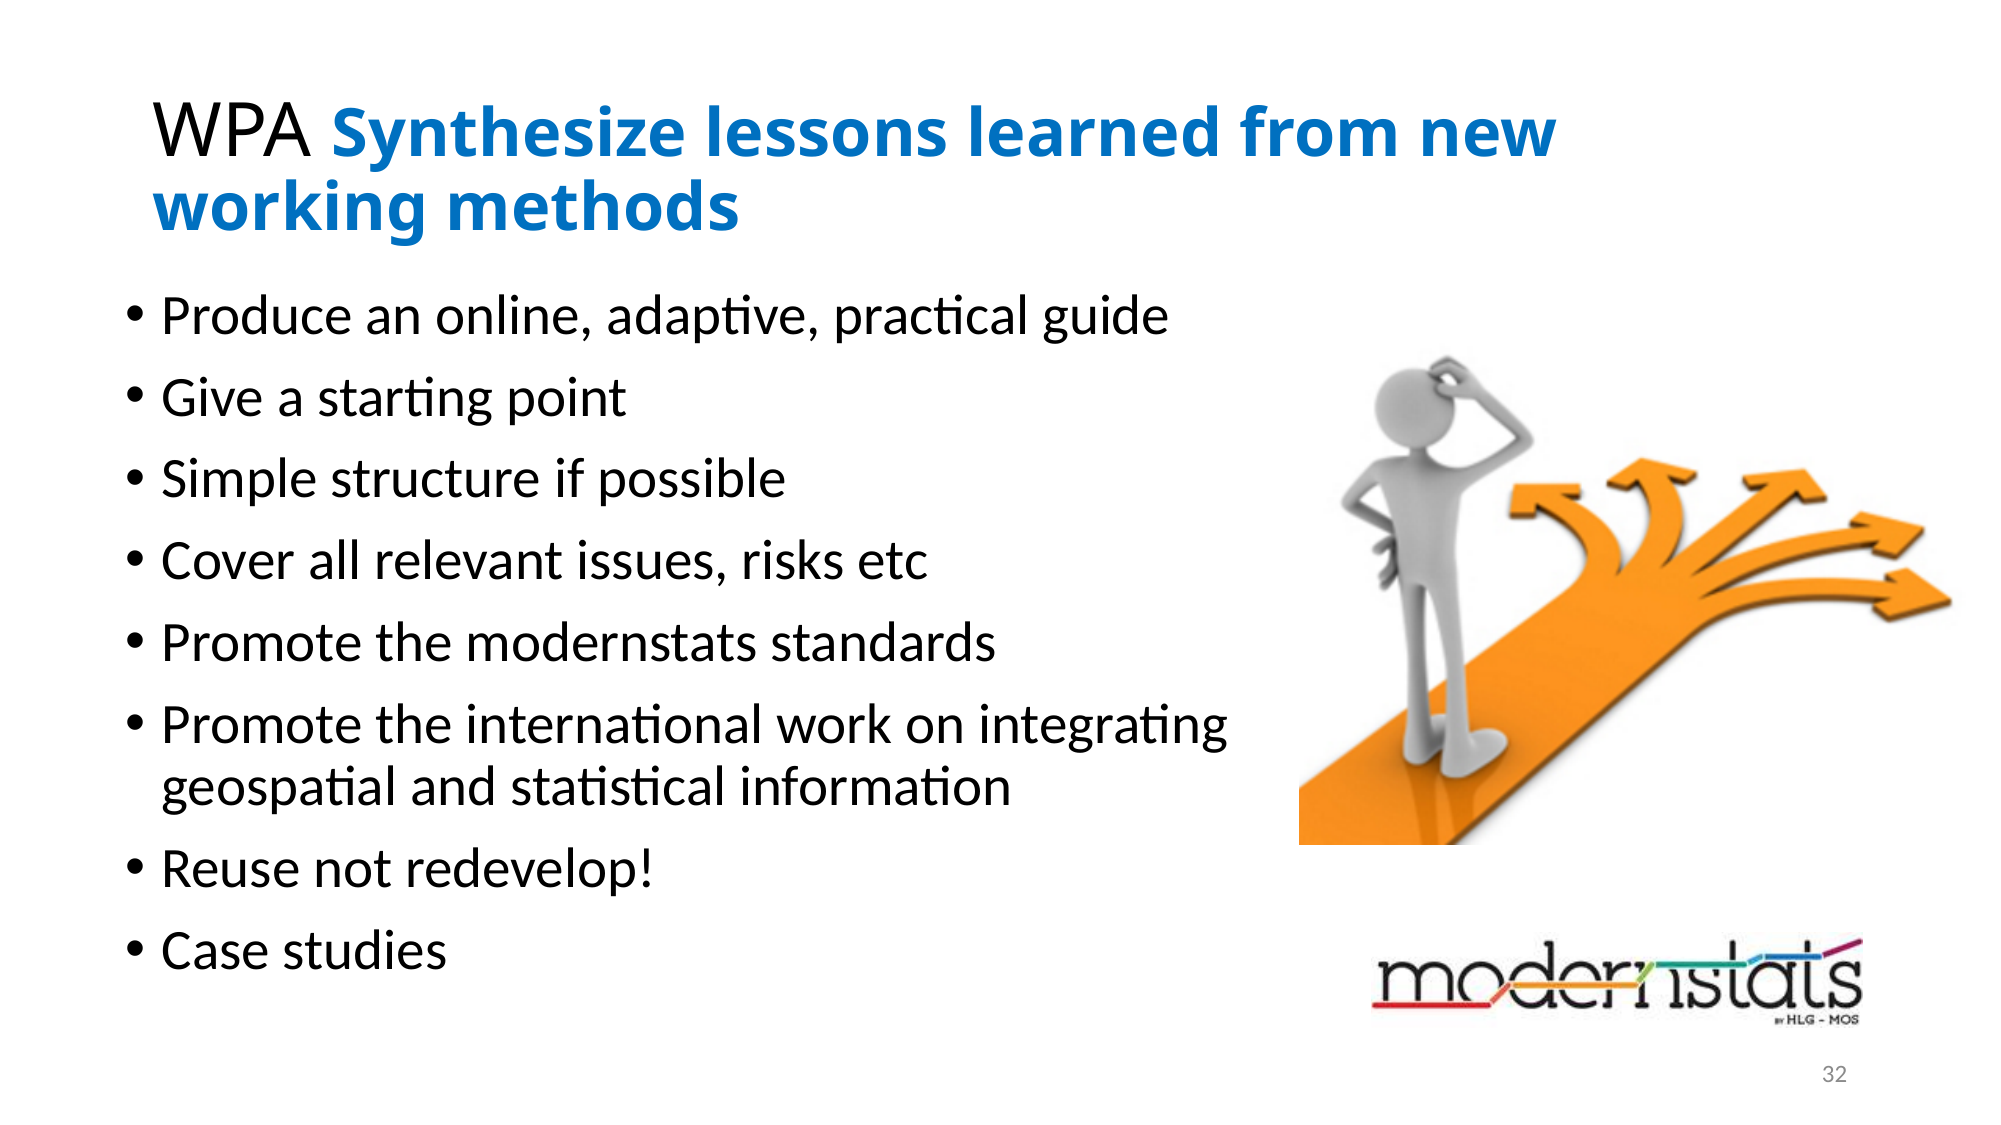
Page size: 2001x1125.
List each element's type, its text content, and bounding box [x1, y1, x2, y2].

slide_number 32 [1412, 1042, 1863, 1103]
list Produce an online, adaptive, practical guide Give a starting point Simple structure if possible Cover all relevant issues, risks etc Promote the modernstats standards Promote the international work on integrating geospatial and statistical information Reuse not redevelop! Case studies [109, 277, 1300, 992]
picture [1371, 932, 1863, 1028]
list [1299, 277, 1976, 845]
title WPA Synthesize lessons learned from new working methods [137, 59, 1863, 277]
